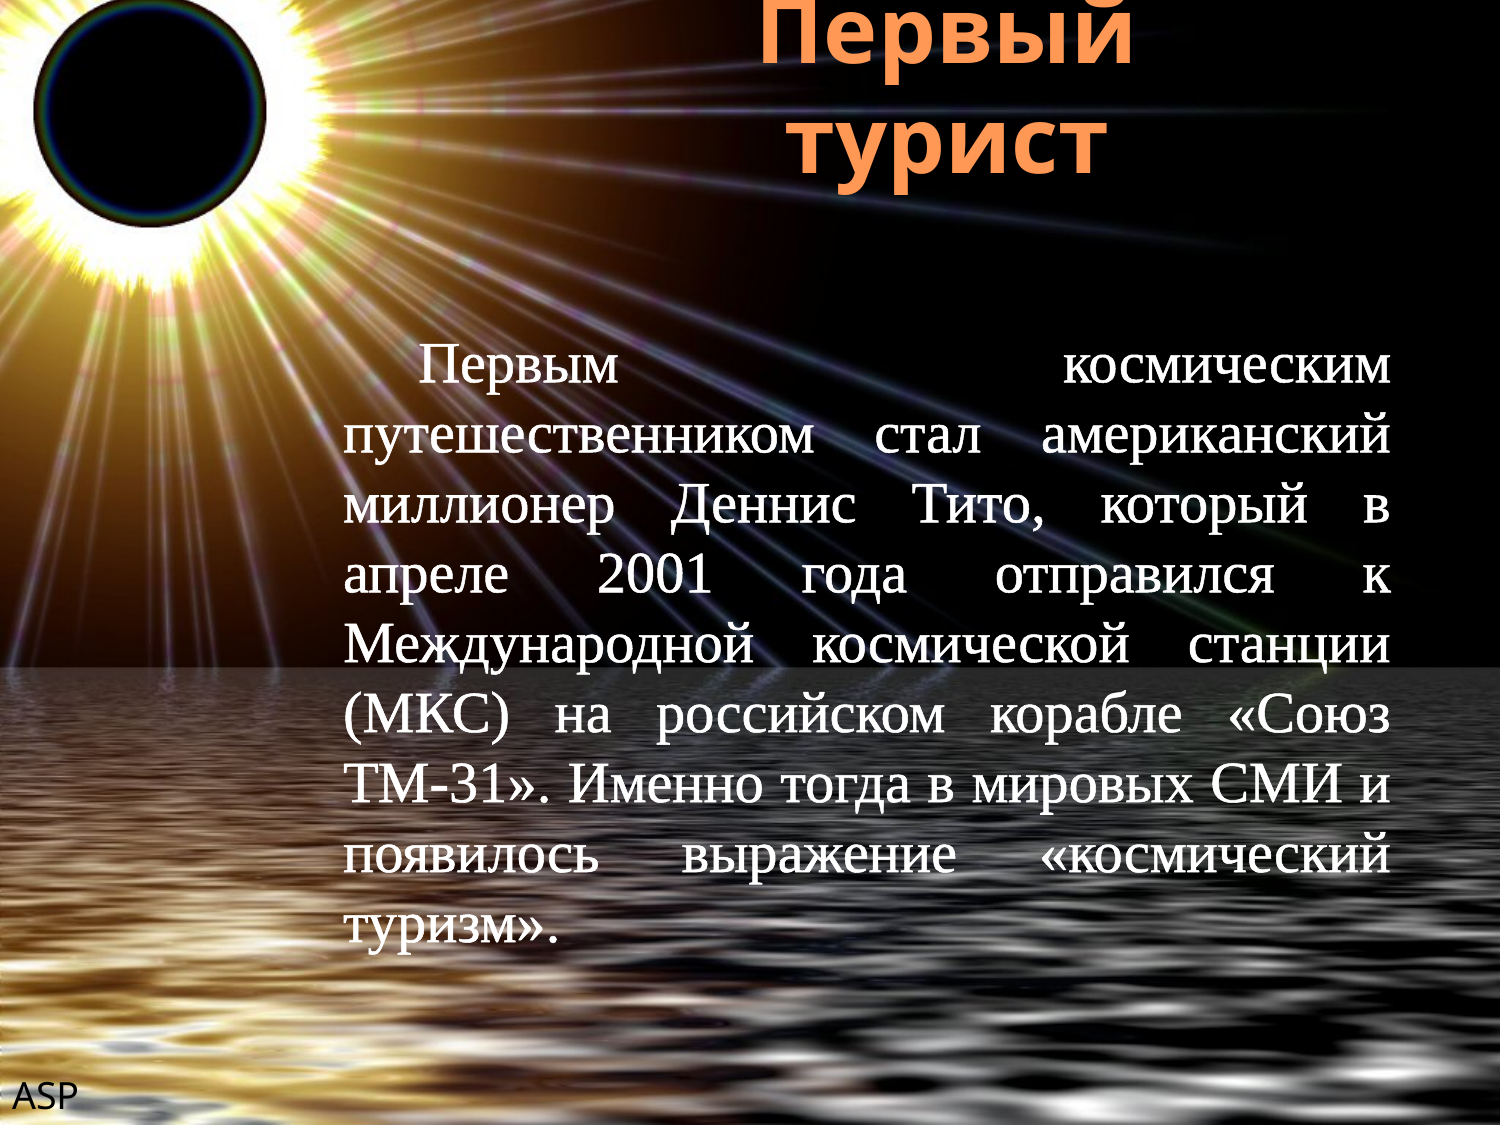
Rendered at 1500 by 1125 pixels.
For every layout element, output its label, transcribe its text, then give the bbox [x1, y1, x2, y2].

list Первым космическим путешественником стал американский миллионер Деннис Тито, который в апреле 2001 года отправился к Международной космической станции (МКС) на российском корабле «Союз ТМ-31». Именно тогда в мировых СМИ и появилось выражение «космический туризм». [328, 316, 1407, 1067]
text_box ASP [0, 1064, 95, 1125]
title Первый турист [644, 82, 1250, 200]
picture [0, 0, 1500, 1125]
